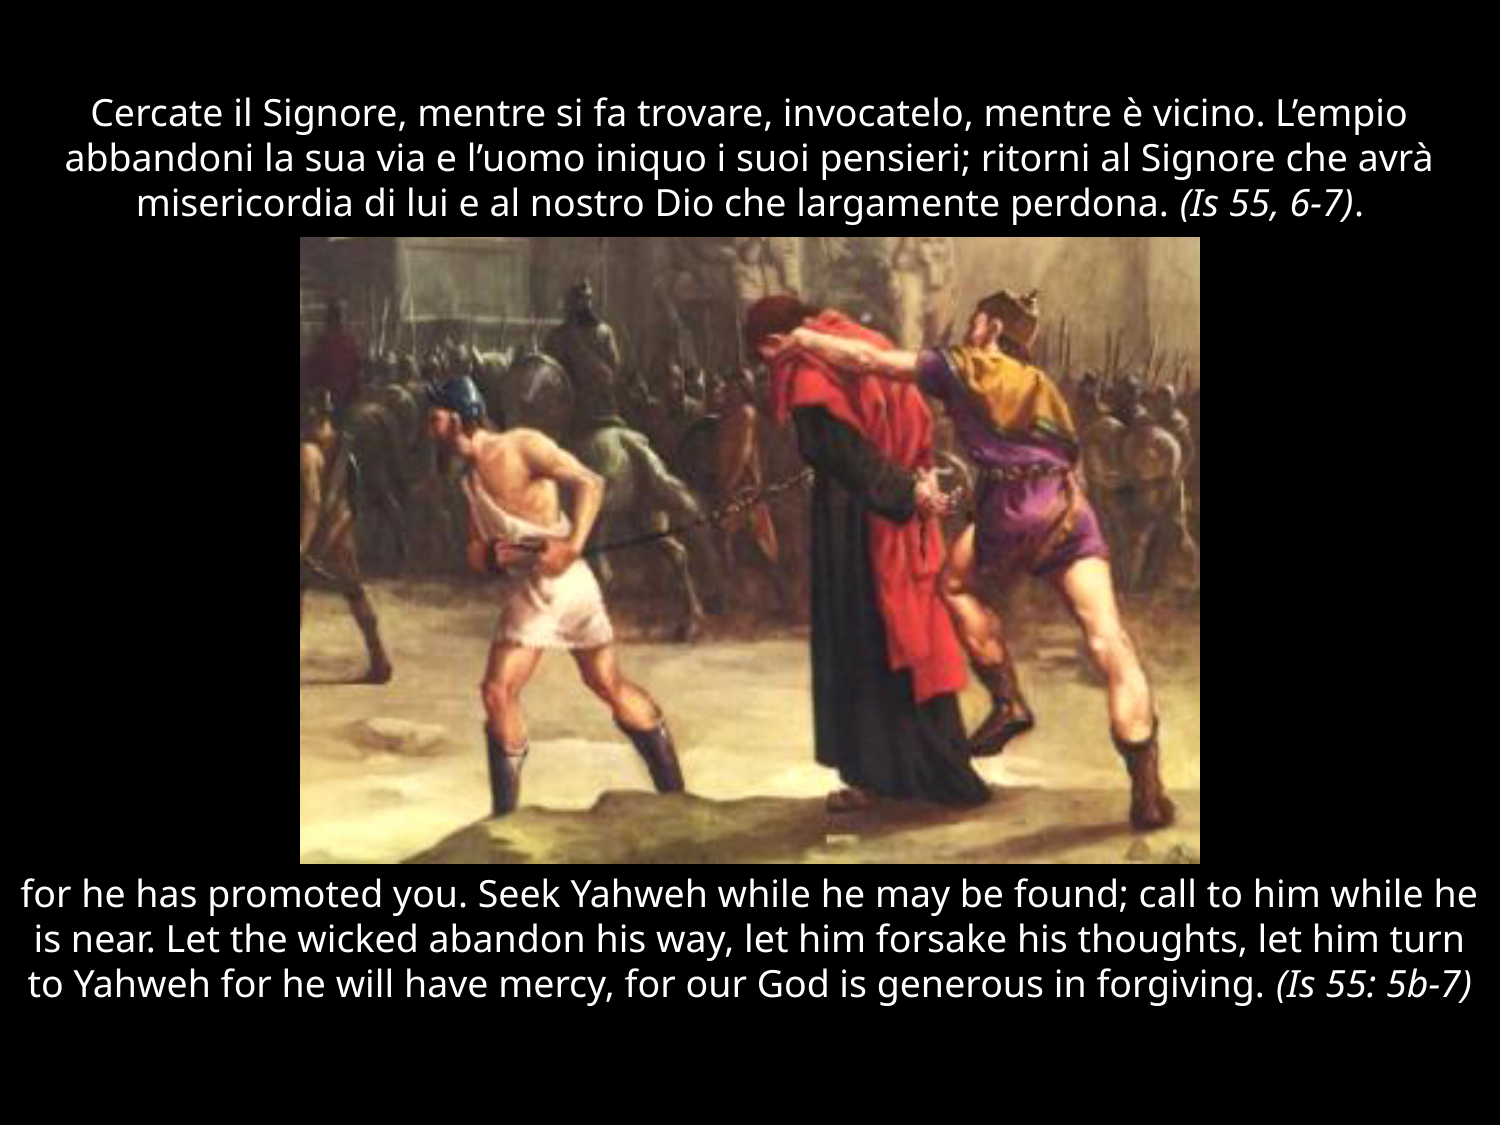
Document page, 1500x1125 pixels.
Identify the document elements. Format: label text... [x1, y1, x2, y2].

picture [299, 237, 1201, 864]
text_box for he has promoted you. Seek Yahweh while he may be found; call to him while he is near. Let the wicked abandon his way, let him forsake his thoughts, let him turn to Yahweh for he will have mercy, for our God is generous in forgiving. (Is 55: 5b-7) [0, 862, 1500, 1013]
title Cercate il Signore, mentre si fa trovare, invocatelo, mentre è vicino. L’empio abbandoni la sua via e l’uomo iniquo i suoi pensieri; ritorni al Signore che avrà misericordia di lui e al nostro Dio che largamente perdona. (Is 55, 6-7). [0, 62, 1500, 250]
